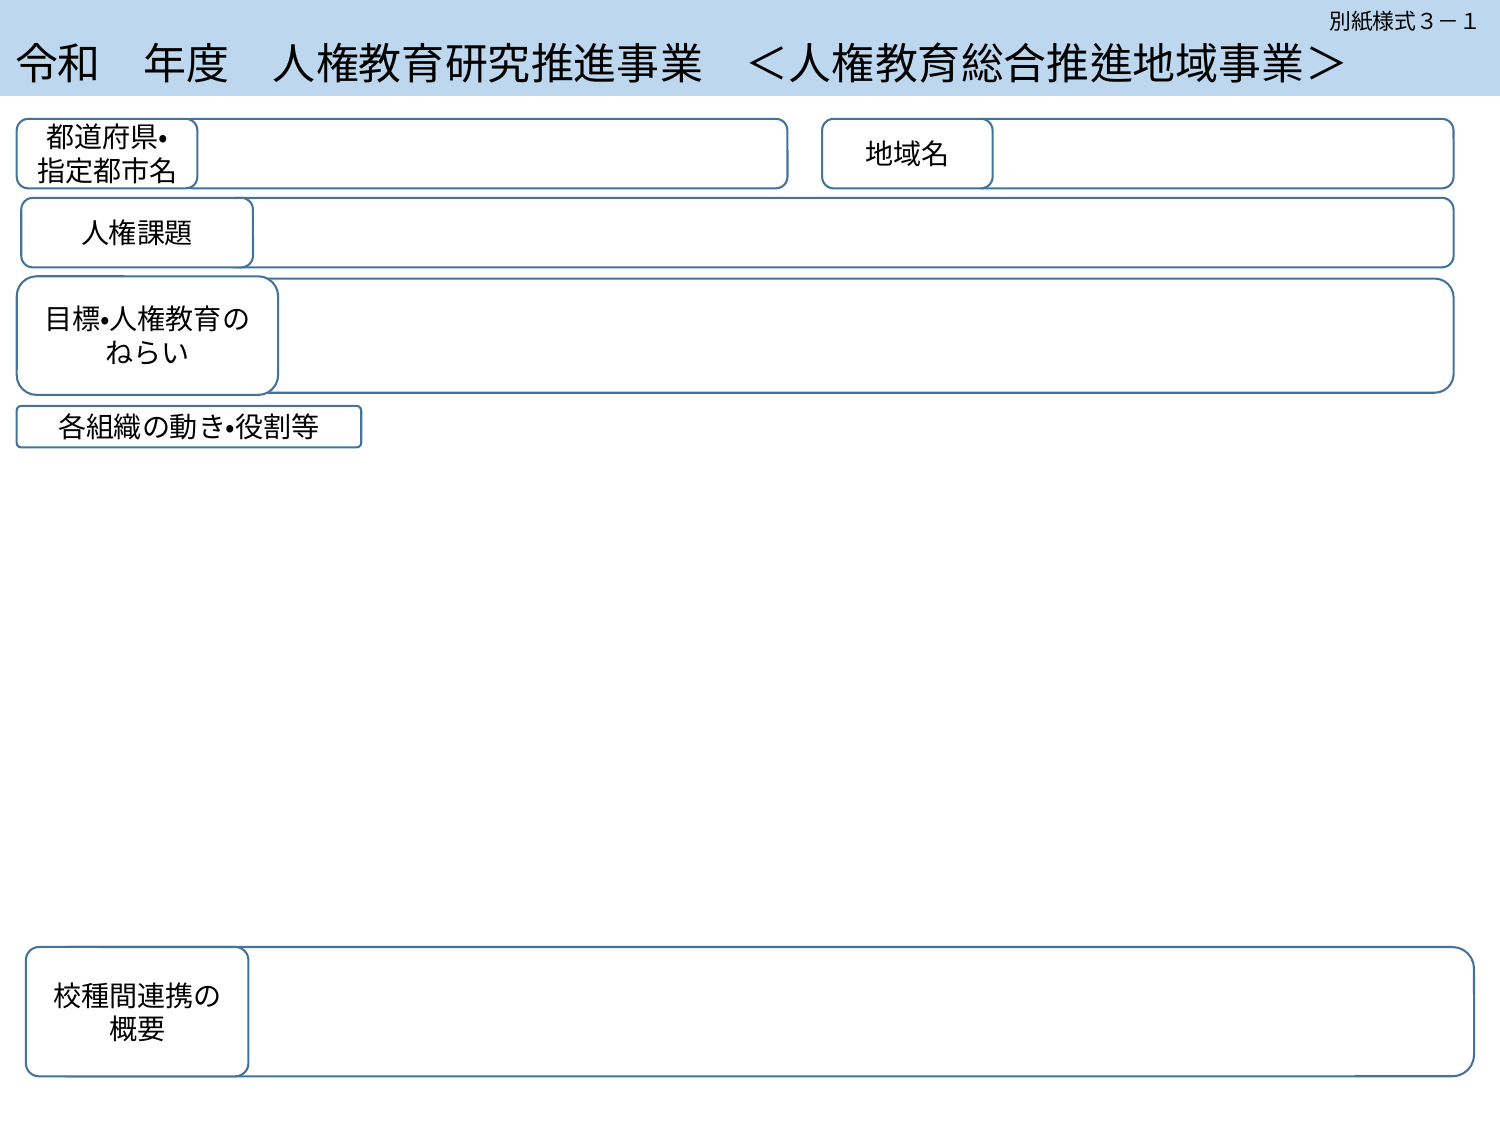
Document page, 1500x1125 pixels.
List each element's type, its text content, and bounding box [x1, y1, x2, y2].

text_box [189, 117, 789, 190]
text_box 別紙様式３－１ [1314, 0, 1500, 41]
text_box [243, 196, 1455, 269]
text_box 校種間連携の概要 [24, 945, 250, 1078]
title 令和 年度 人権教育研究推進事業 ＜人権教育総合推進地域事業＞ [0, 0, 1500, 96]
text_box [236, 945, 1476, 1078]
text_box [269, 277, 1455, 394]
text_box 人権課題 [20, 196, 255, 269]
text_box [983, 117, 1455, 190]
text_box 地域名 [821, 117, 994, 190]
text_box 目標・人権教育のねらい [15, 275, 280, 396]
text_box 都道府県・指定都市名 [15, 117, 199, 190]
text_box 各組織の動き・役割等 [15, 404, 363, 449]
